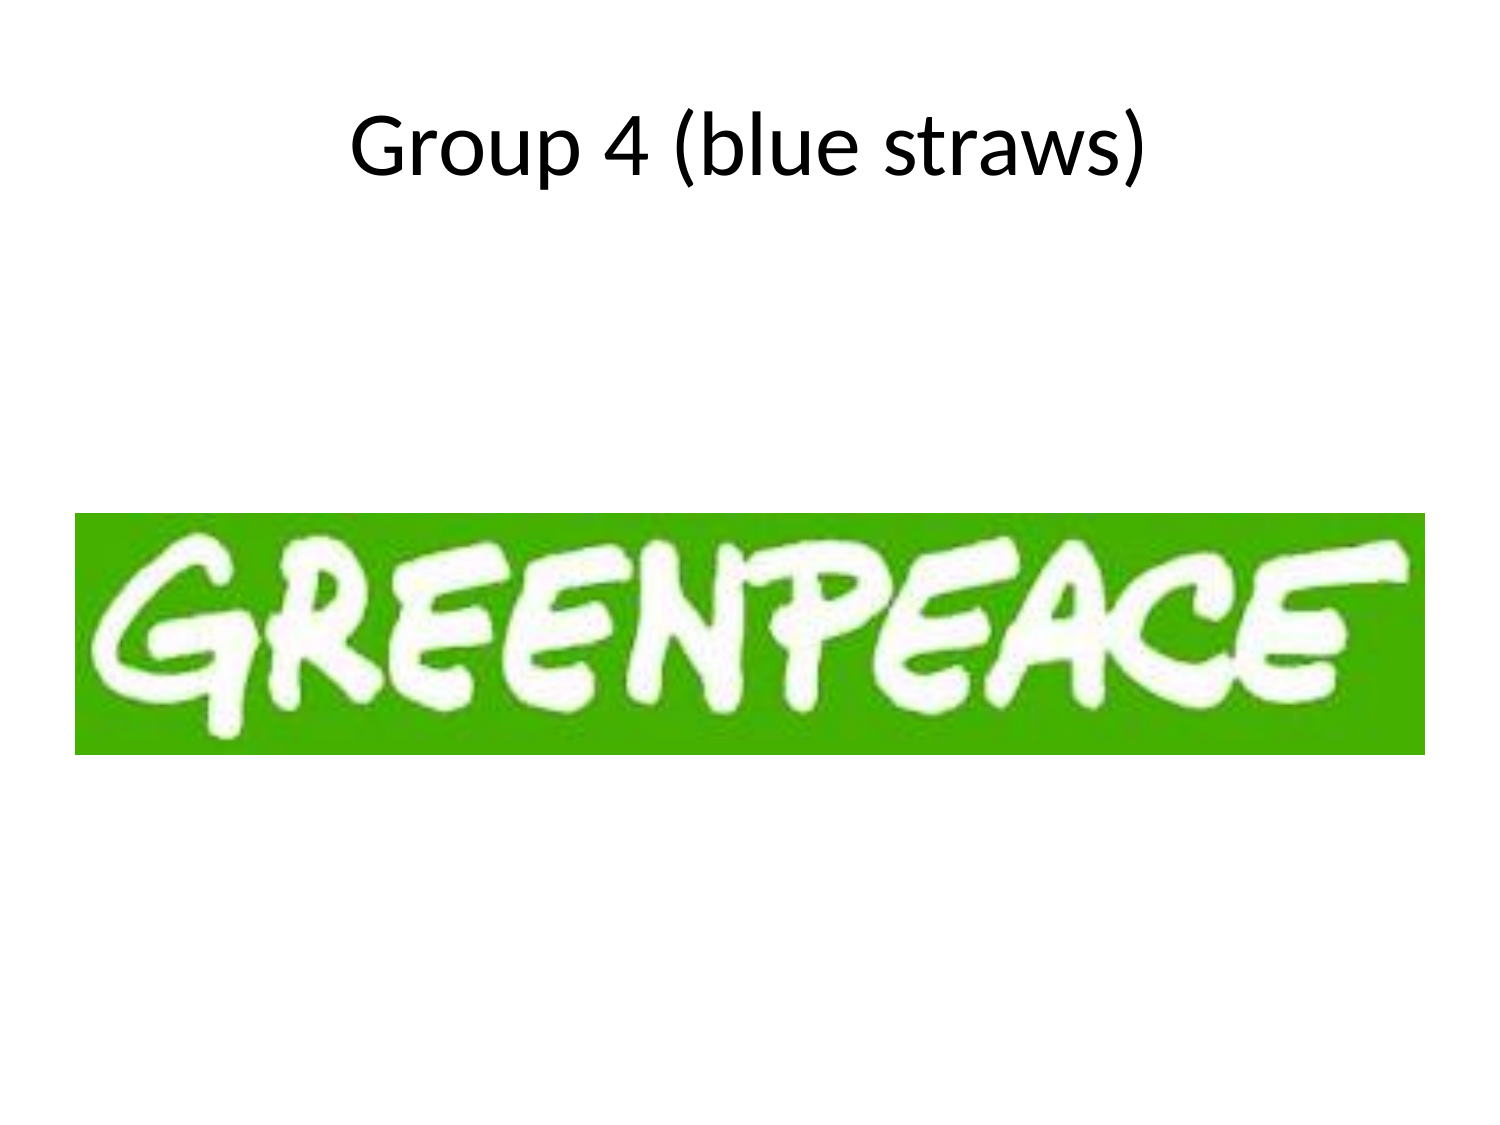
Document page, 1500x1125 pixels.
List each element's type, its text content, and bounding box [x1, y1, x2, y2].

title Group 4 (blue straws) [75, 45, 1425, 233]
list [74, 262, 1426, 1006]
